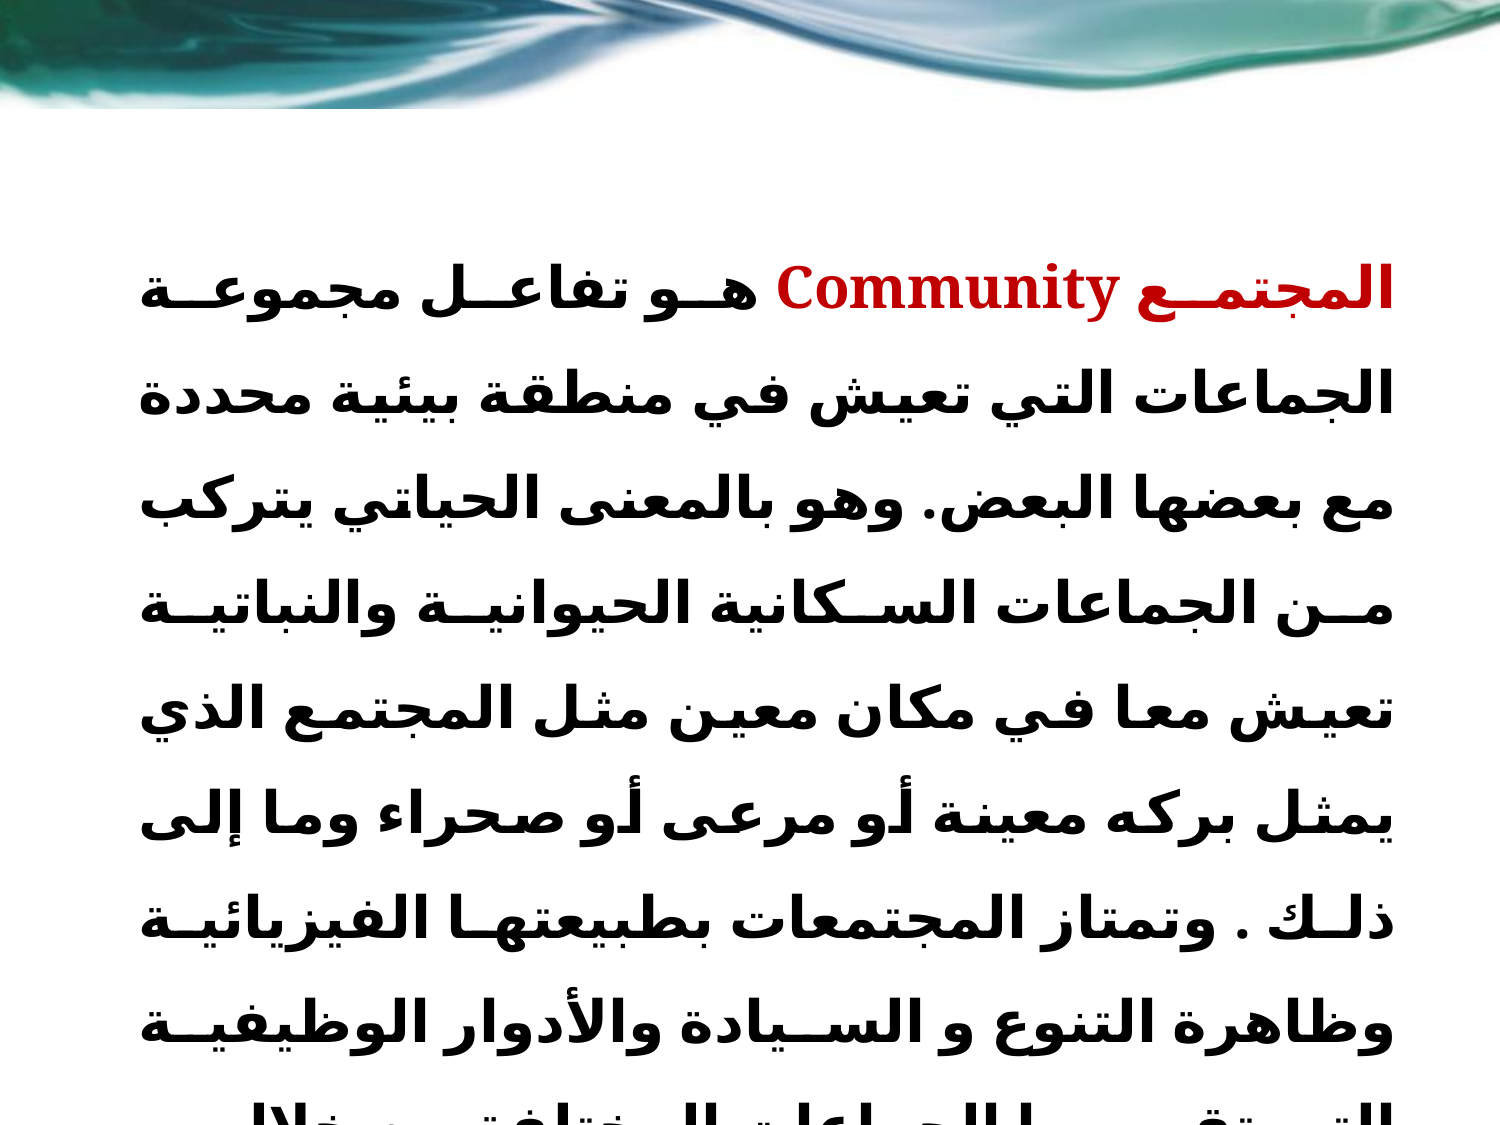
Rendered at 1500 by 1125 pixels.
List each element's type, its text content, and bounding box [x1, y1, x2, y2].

text_box المجتمع Community هو تفاعل مجموعة الجماعات التي تعيش في منطقة بيئية محددة مع بعضها البعض. وهو بالمعنى الحياتي يتركب من الجماعات السكانية الحيوانية والنباتية تعيش معا في مكان معين مثل المجتمع الذي يمثل بركه معينة أو مرعى أو صحراء وما إلى ذلك . وتمتاز المجتمعات بطبيعتها الفيزيائية وظاهرة التنوع و السيادة والأدوار الوظيفية التي تقوم بها الجماعات المختلفة من خلاله . [123, 207, 1412, 1125]
picture [0, 0, 1500, 109]
